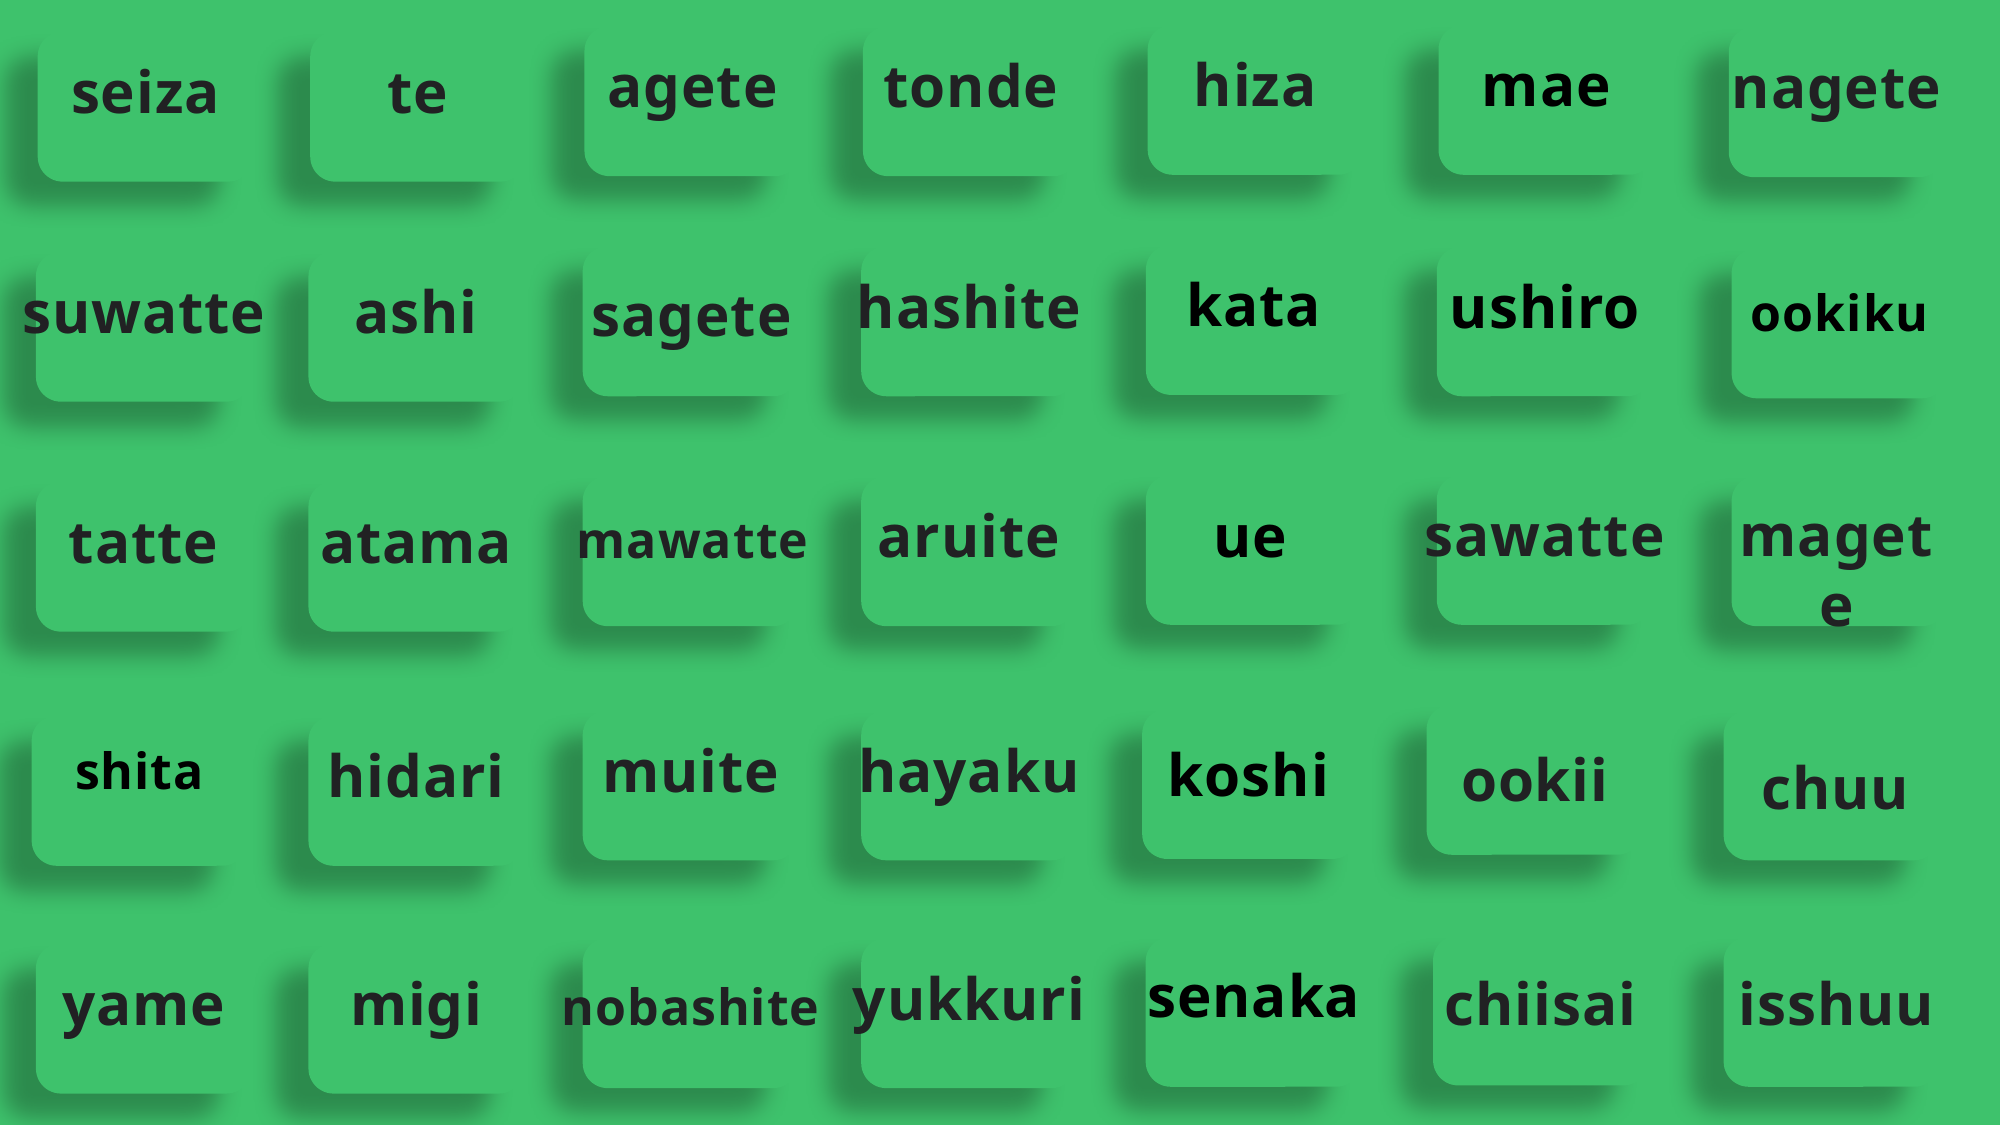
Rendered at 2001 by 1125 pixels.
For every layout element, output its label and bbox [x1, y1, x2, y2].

text_box [563, 937, 818, 1089]
text_box [308, 481, 525, 632]
text_box [857, 245, 1082, 397]
text_box [858, 709, 1080, 861]
text_box [1145, 244, 1362, 396]
text_box [1141, 708, 1359, 860]
text_box [1438, 24, 1655, 176]
text_box [1716, 475, 1957, 627]
text_box [579, 475, 807, 627]
text_box [1731, 247, 1948, 399]
text_box [1426, 704, 1643, 855]
text_box [1723, 709, 1940, 861]
text_box [1428, 474, 1662, 626]
text_box [582, 709, 799, 861]
text_box [850, 937, 1088, 1089]
text_box [308, 715, 525, 867]
text_box [584, 25, 801, 177]
text_box [1145, 936, 1362, 1087]
text_box [35, 942, 252, 1094]
text_box [1145, 474, 1362, 626]
text_box [309, 31, 527, 182]
text_box [862, 25, 1080, 177]
text_box [1436, 245, 1653, 397]
text_box [308, 251, 525, 402]
text_box [24, 251, 263, 402]
text_box [308, 942, 525, 1094]
text_box [1723, 936, 1940, 1087]
text_box [37, 31, 254, 182]
text_box [35, 481, 252, 632]
text_box [1432, 934, 1650, 1086]
text_box [1147, 24, 1364, 176]
text_box [582, 245, 799, 397]
text_box [860, 475, 1078, 627]
text_box [31, 715, 248, 867]
text_box [1728, 26, 1945, 178]
